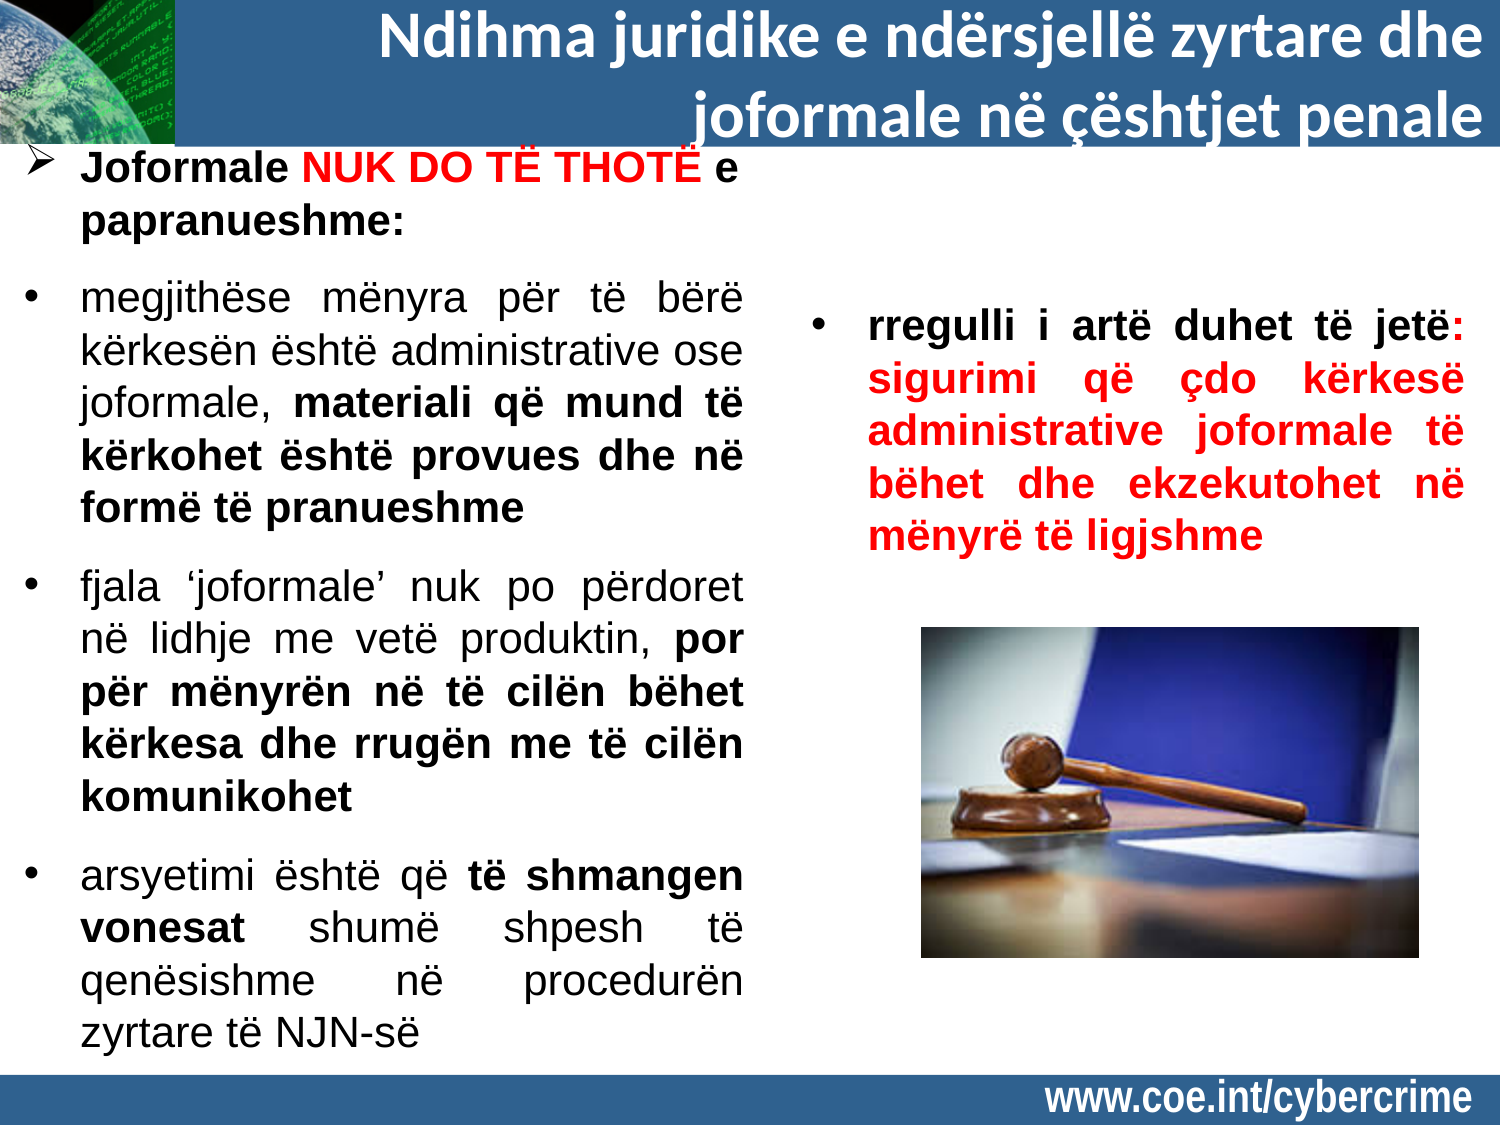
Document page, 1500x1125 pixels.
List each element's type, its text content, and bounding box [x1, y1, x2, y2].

text_box rregulli i artë duhet të jetë: sigurimi që çdo kërkesë administrative joformale të bëhet dhe ekzekutohet në mënyrë të ligjshme [796, 289, 1480, 567]
text_box [0, 1073, 1030, 1125]
text_box Ndihma juridike e ndërsjellë zyrtare dhe joformale në çështjet penale [179, 0, 1500, 149]
picture [0, 0, 175, 144]
picture [921, 627, 1419, 958]
text_box www.coe.int/cybercrime [1030, 1059, 1500, 1125]
text_box Joformale NUK DO TË THOTË e papranueshme: megjithëse mënyra për të bërë kërkesën është administrative ose joformale, materiali që mund të kërkohet është provues dhe në formë të pranueshme fjala ‘joformale’ nuk po përdoret në lidhje me vetë produktin, por për mënyrën në të cilën bëhet kërkesa dhe rrugën me të cilën komunikohet arsyetimi është që të shmangen vonesat shumë shpesh të qenësishme në procedurën zyrtare të NJN-së [9, 131, 760, 1064]
